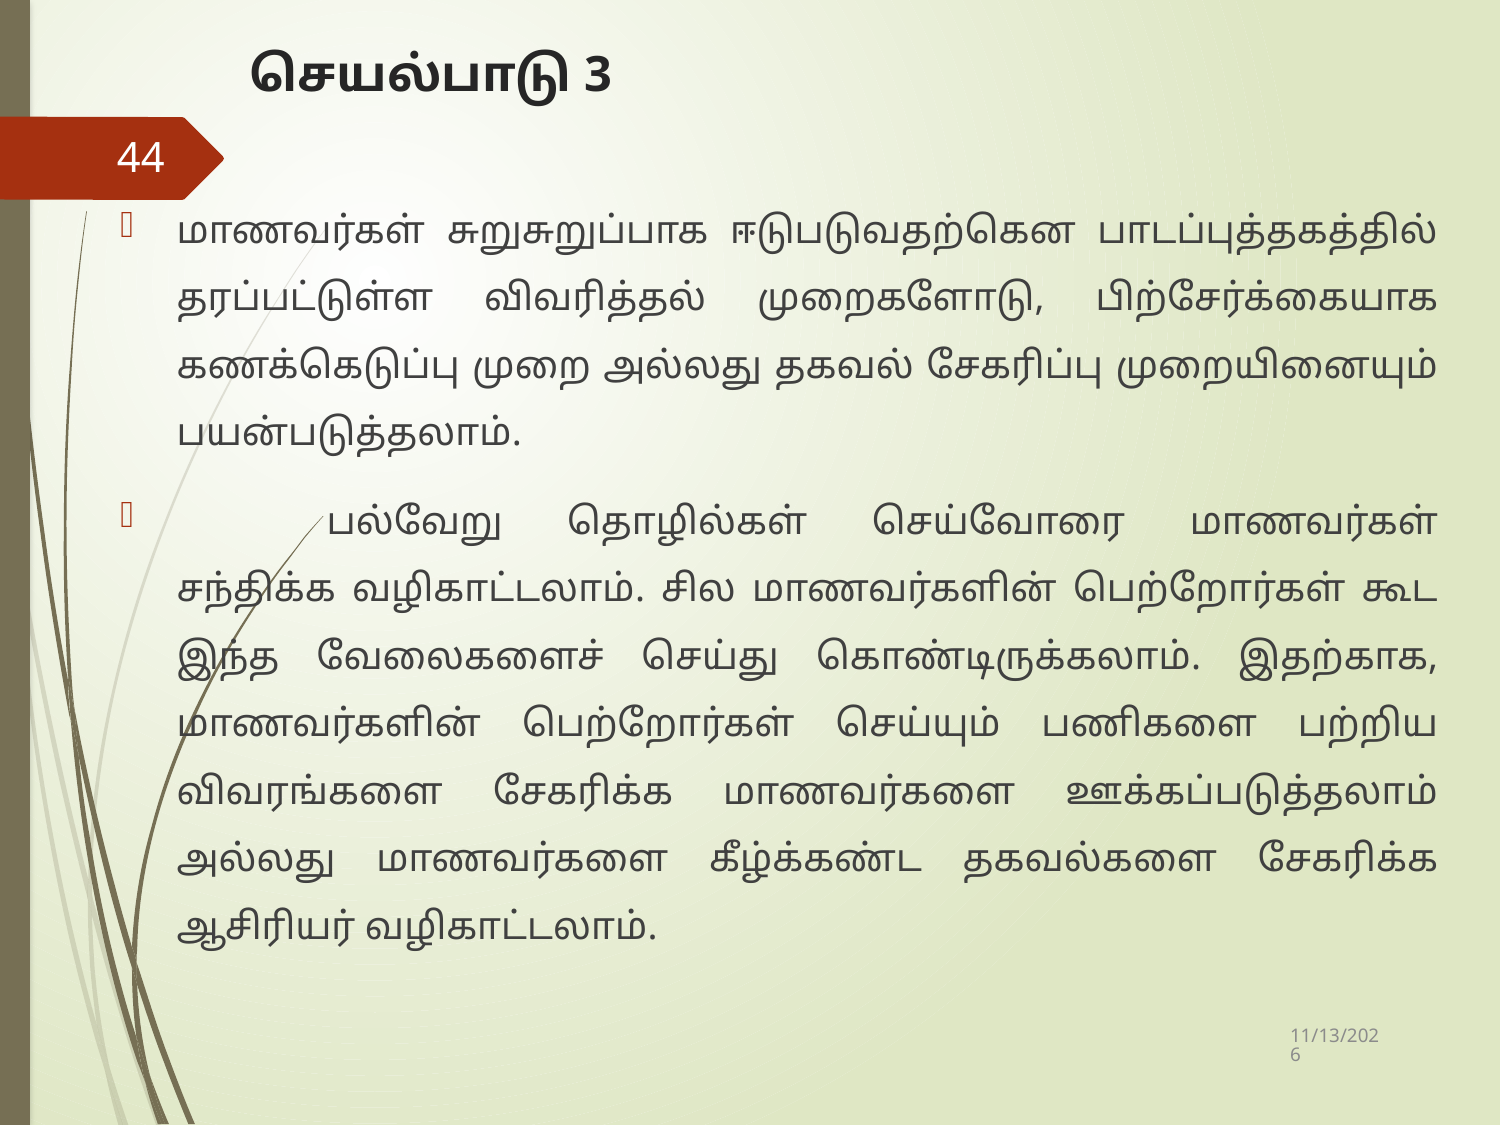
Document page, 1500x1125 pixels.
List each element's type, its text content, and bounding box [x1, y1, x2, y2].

slide_number 44 [83, 129, 180, 190]
title செயல்பாடு 3 [234, 35, 982, 168]
list மாணவர்கள் சுறுசுறுப்பாக ஈடுபடுவதற்கென பாடப்புத்தகத்தில் தரப்பட்டுள்ள விவரித்தல் முறைகளோடு, பிற்சேர்க்கையாக கணக்கெடுப்பு முறை அல்லது தகவல் சேகரிப்பு முறையினையும் பயன்படுத்தலாம். பல்வேறு தொழில்கள் செய்வோரை மாணவர்கள் சந்திக்க வழிகாட்டலாம். சில மாணவர்களின் பெற்றோர்கள் கூட இந்த வேலைகளைச் செய்து கொண்டிருக்கலாம். இதற்காக, மாணவர்களின் பெற்றோர்கள் செய்யும் பணிகளை பற்றிய விவரங்களை சேகரிக்க மாணவர்களை ஊக்கப்படுத்தலாம் அல்லது மாணவர்களை கீழ்க்கண்ட தகவல்களை சேகரிக்க ஆசிரியர் வழிகாட்டலாம். [105, 175, 1454, 1090]
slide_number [1275, 1006, 1401, 1068]
